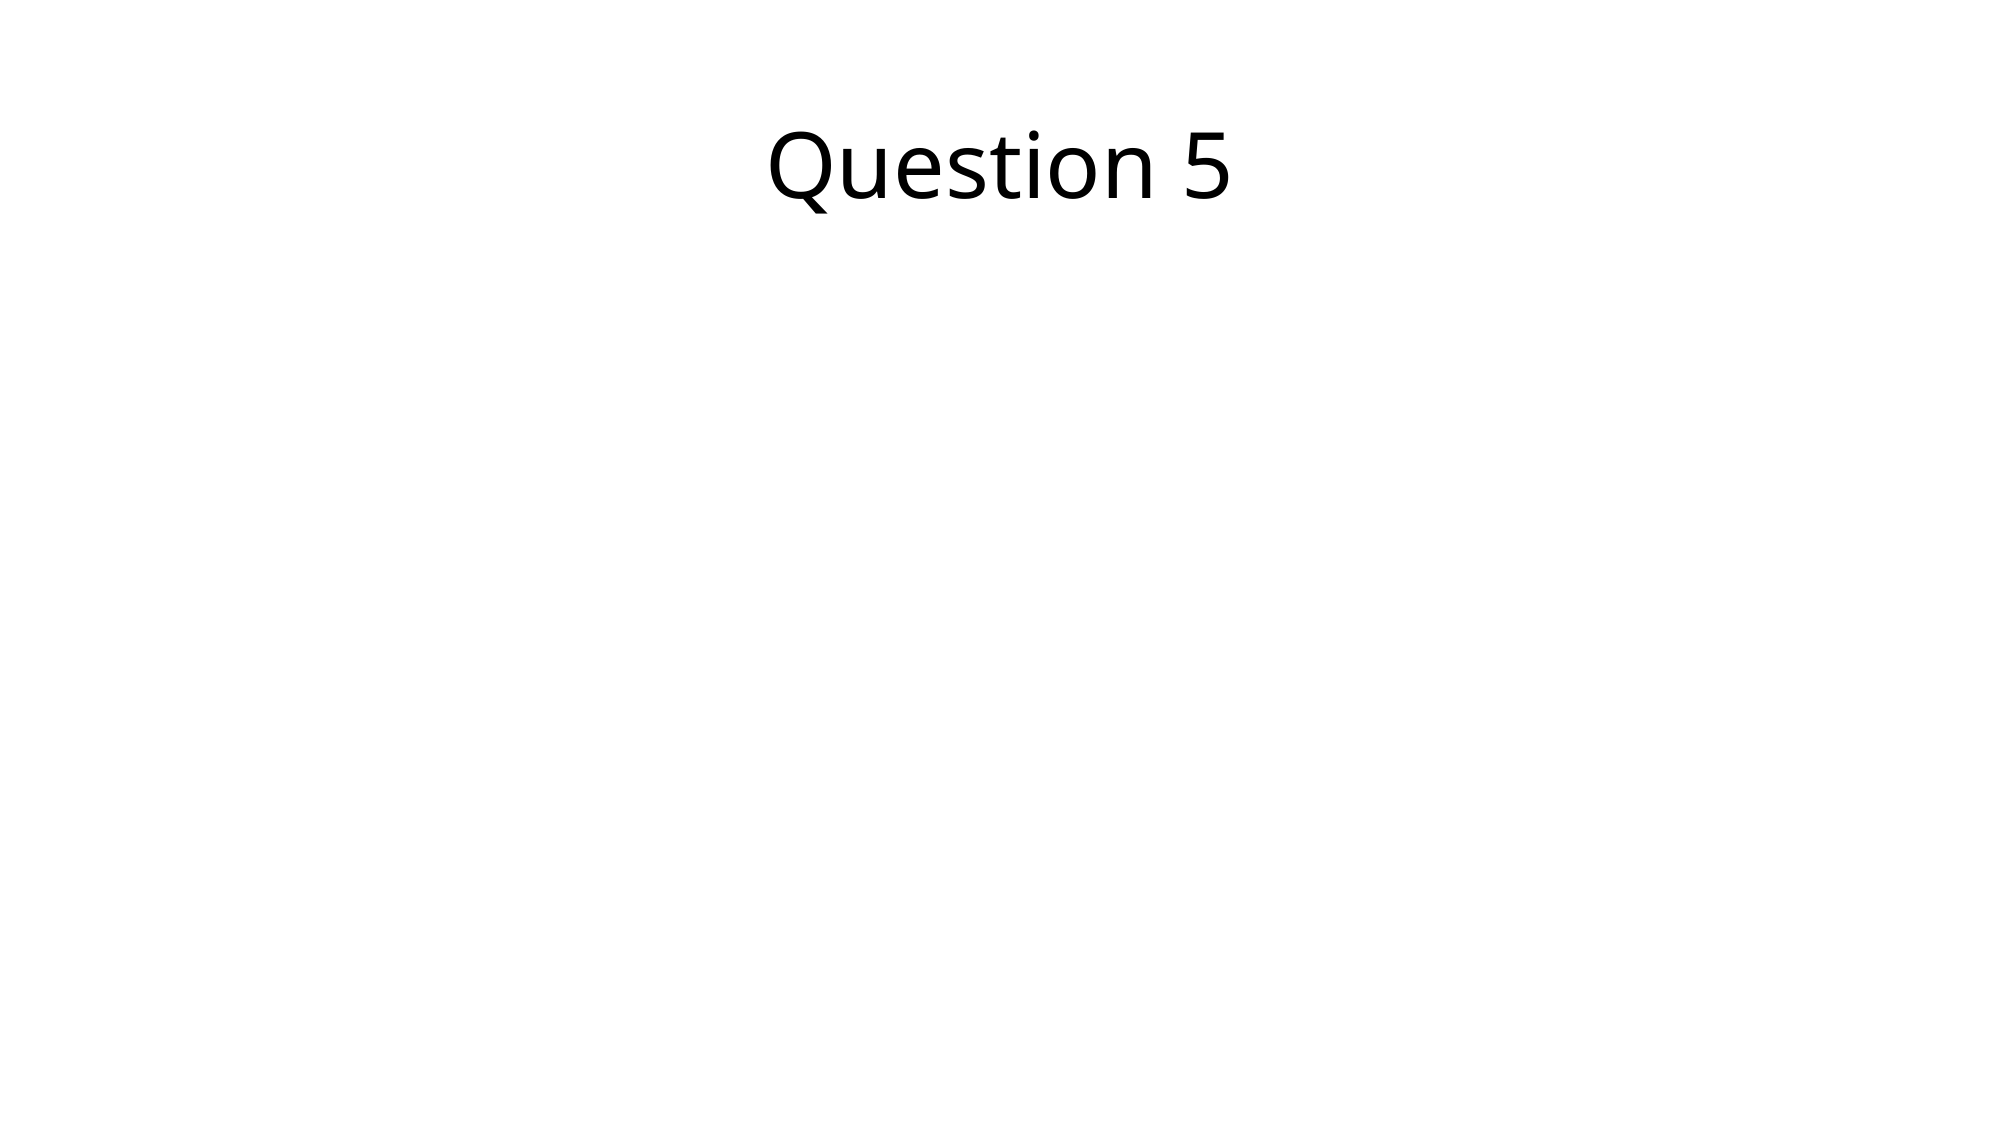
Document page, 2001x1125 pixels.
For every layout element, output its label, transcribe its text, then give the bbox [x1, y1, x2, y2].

title Question 5 [137, 59, 1863, 278]
